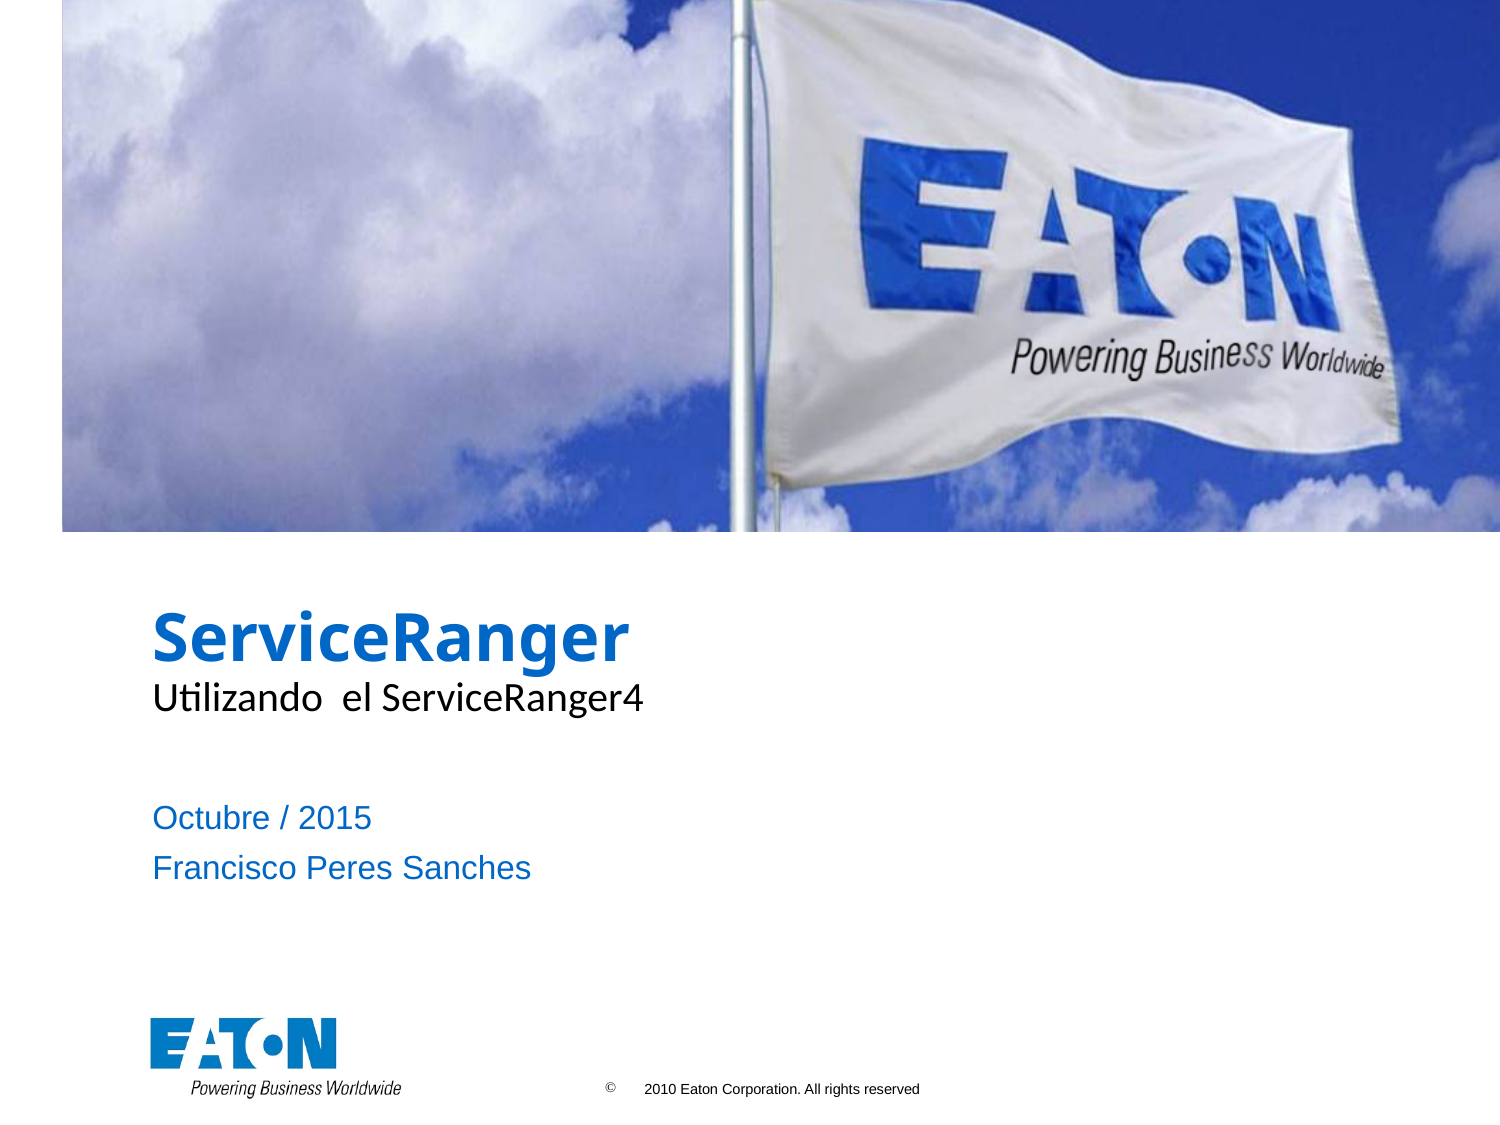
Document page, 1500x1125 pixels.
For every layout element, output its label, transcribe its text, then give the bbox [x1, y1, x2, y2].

picture [137, 1003, 413, 1110]
subtitle Octubre / 2015 Francisco Peres Sanches [137, 784, 1126, 954]
title ServiceRanger Utilizando el ServiceRanger4 [137, 568, 1438, 756]
picture [62, 0, 1500, 532]
